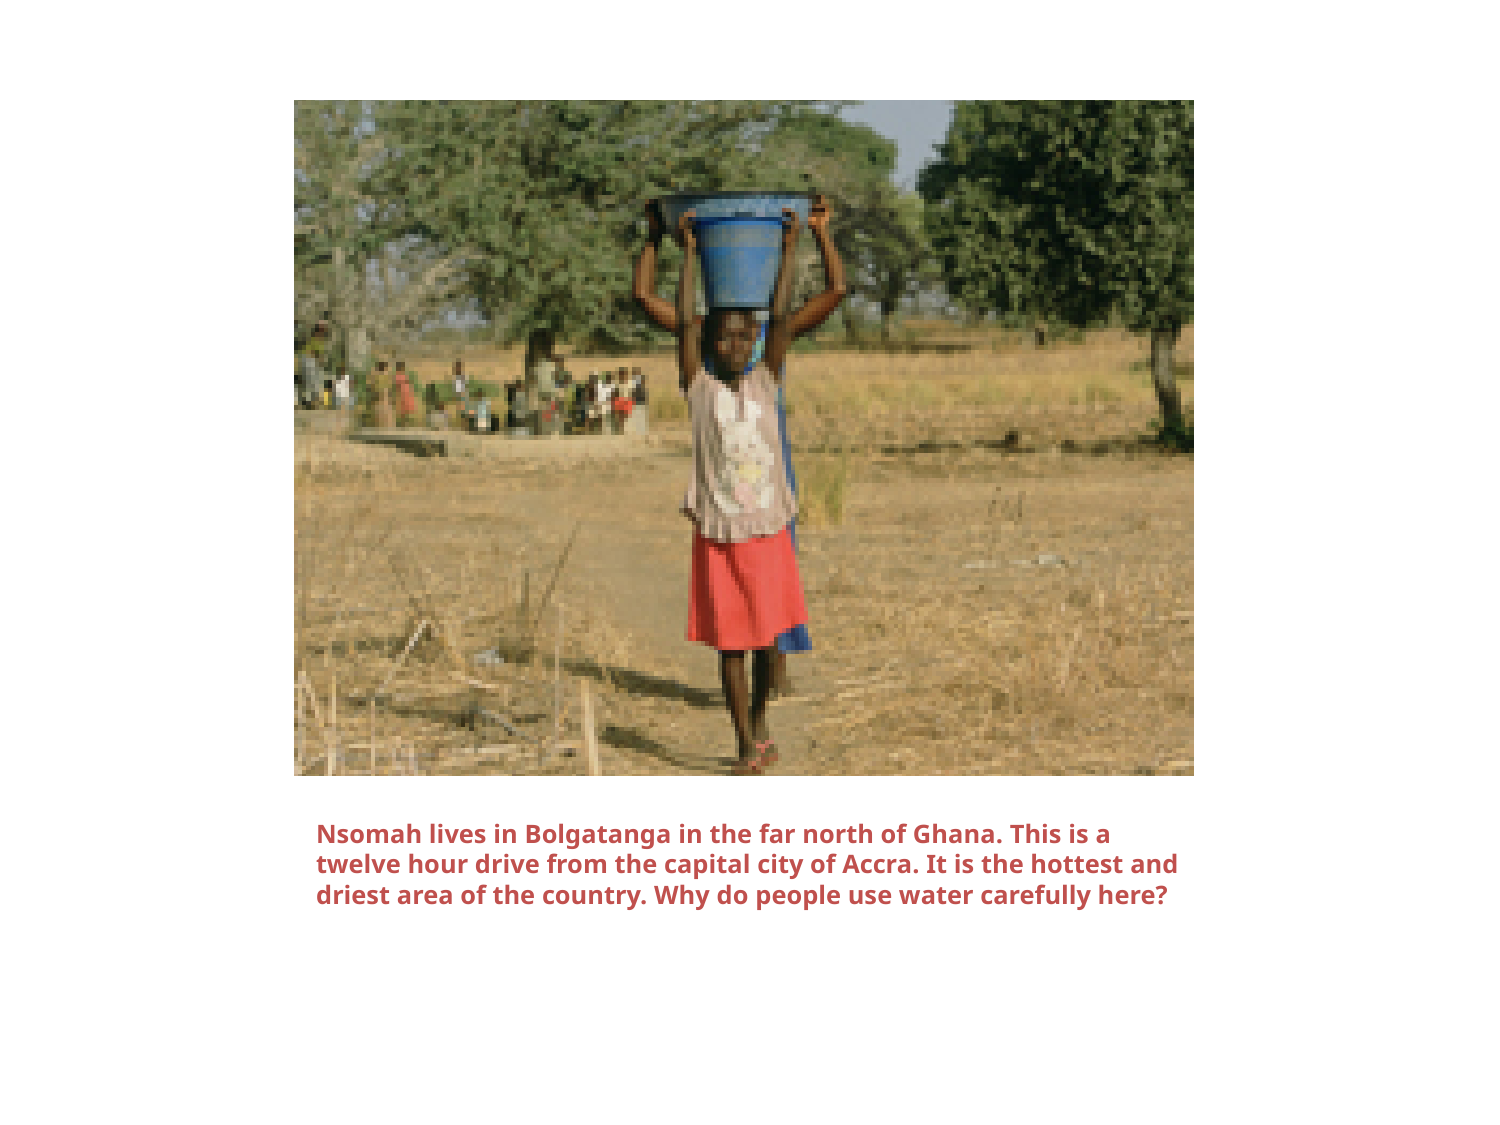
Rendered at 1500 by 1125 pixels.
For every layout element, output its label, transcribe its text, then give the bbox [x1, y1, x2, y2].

picture [293, 100, 1195, 776]
list Nsomah lives in Bolgatanga in the far north of Ghana. This is a twelve hour drive from the capital city of Accra. It is the hottest and driest area of the country. Why do people use water carefully here? [301, 810, 1202, 943]
